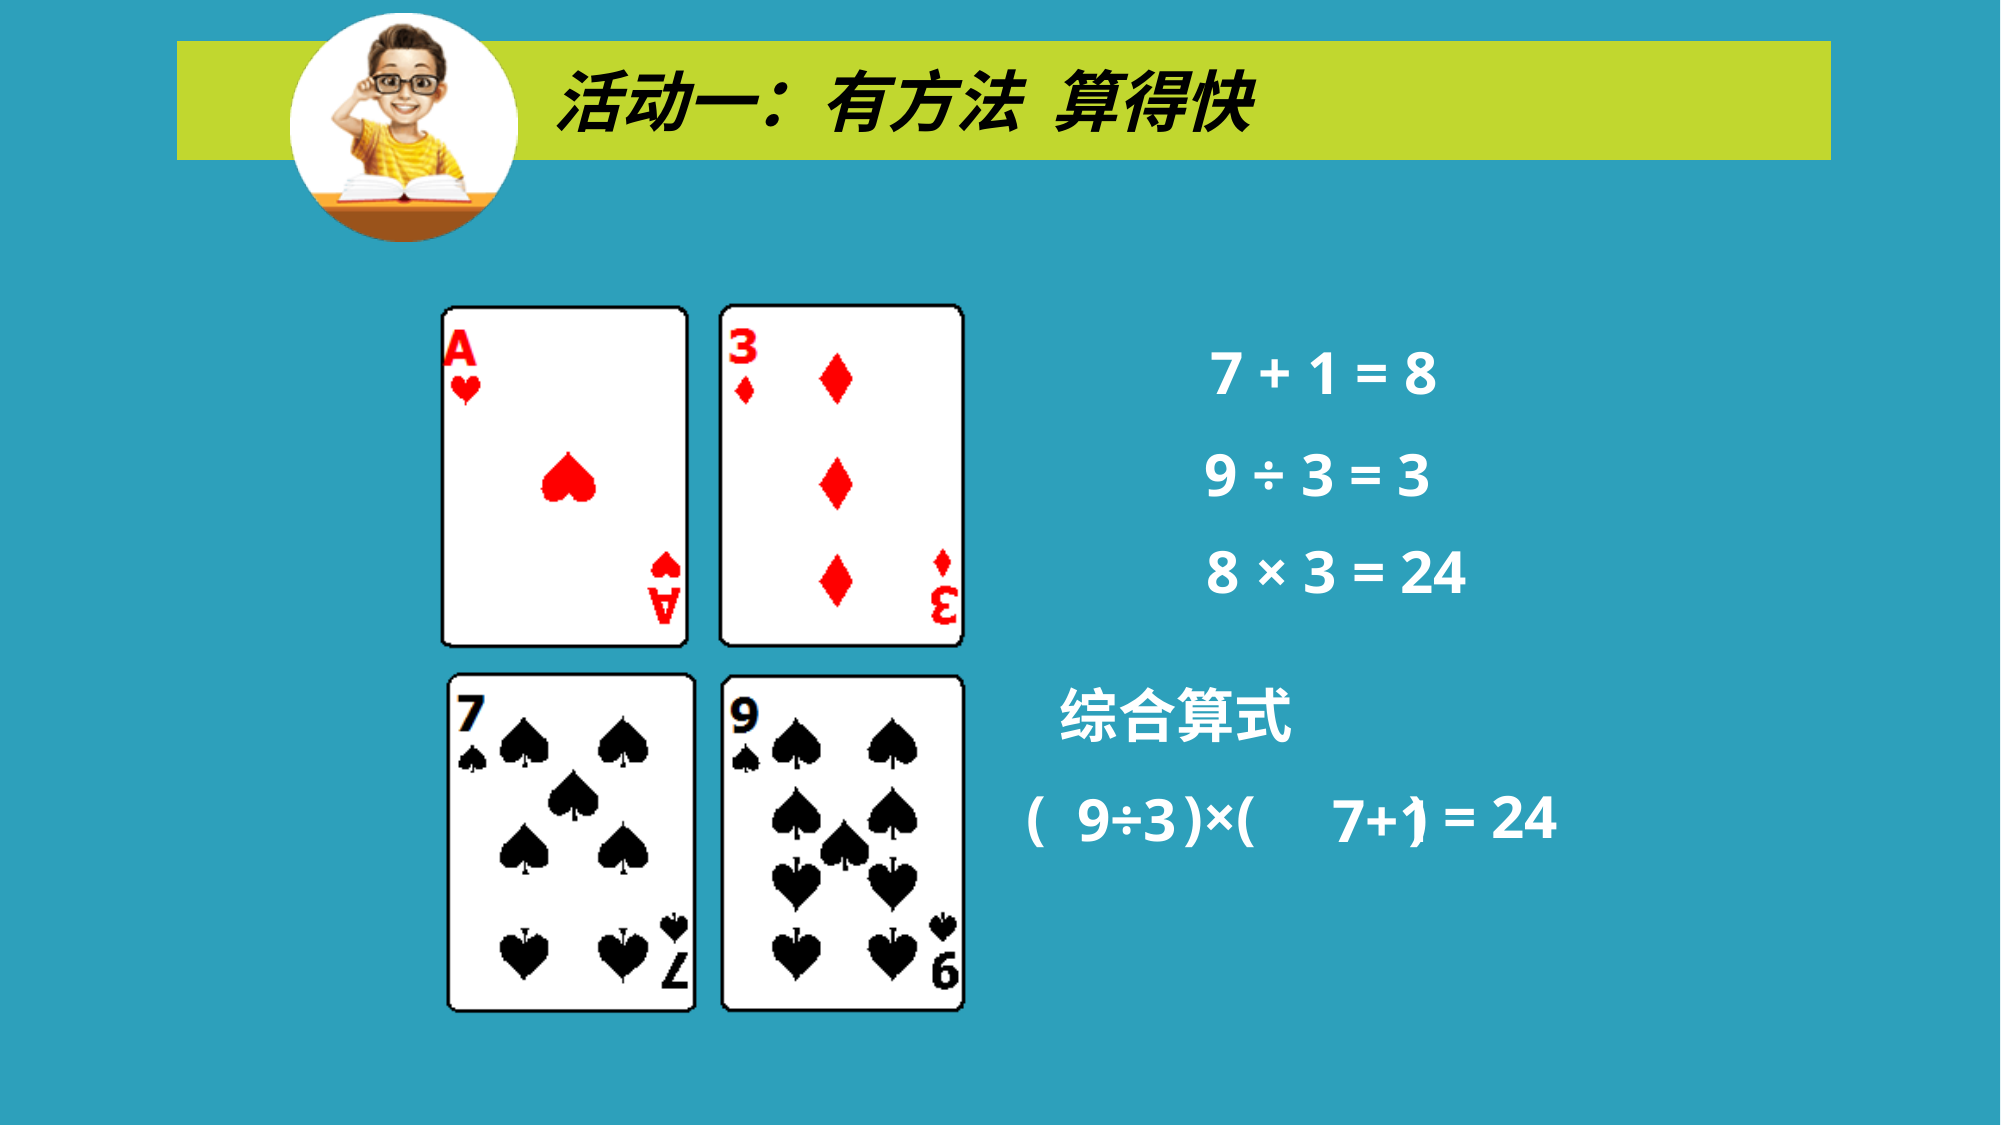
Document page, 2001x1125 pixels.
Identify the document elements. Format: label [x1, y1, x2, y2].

picture [0, 0, 2001, 1125]
text_box [981, 328, 1697, 863]
